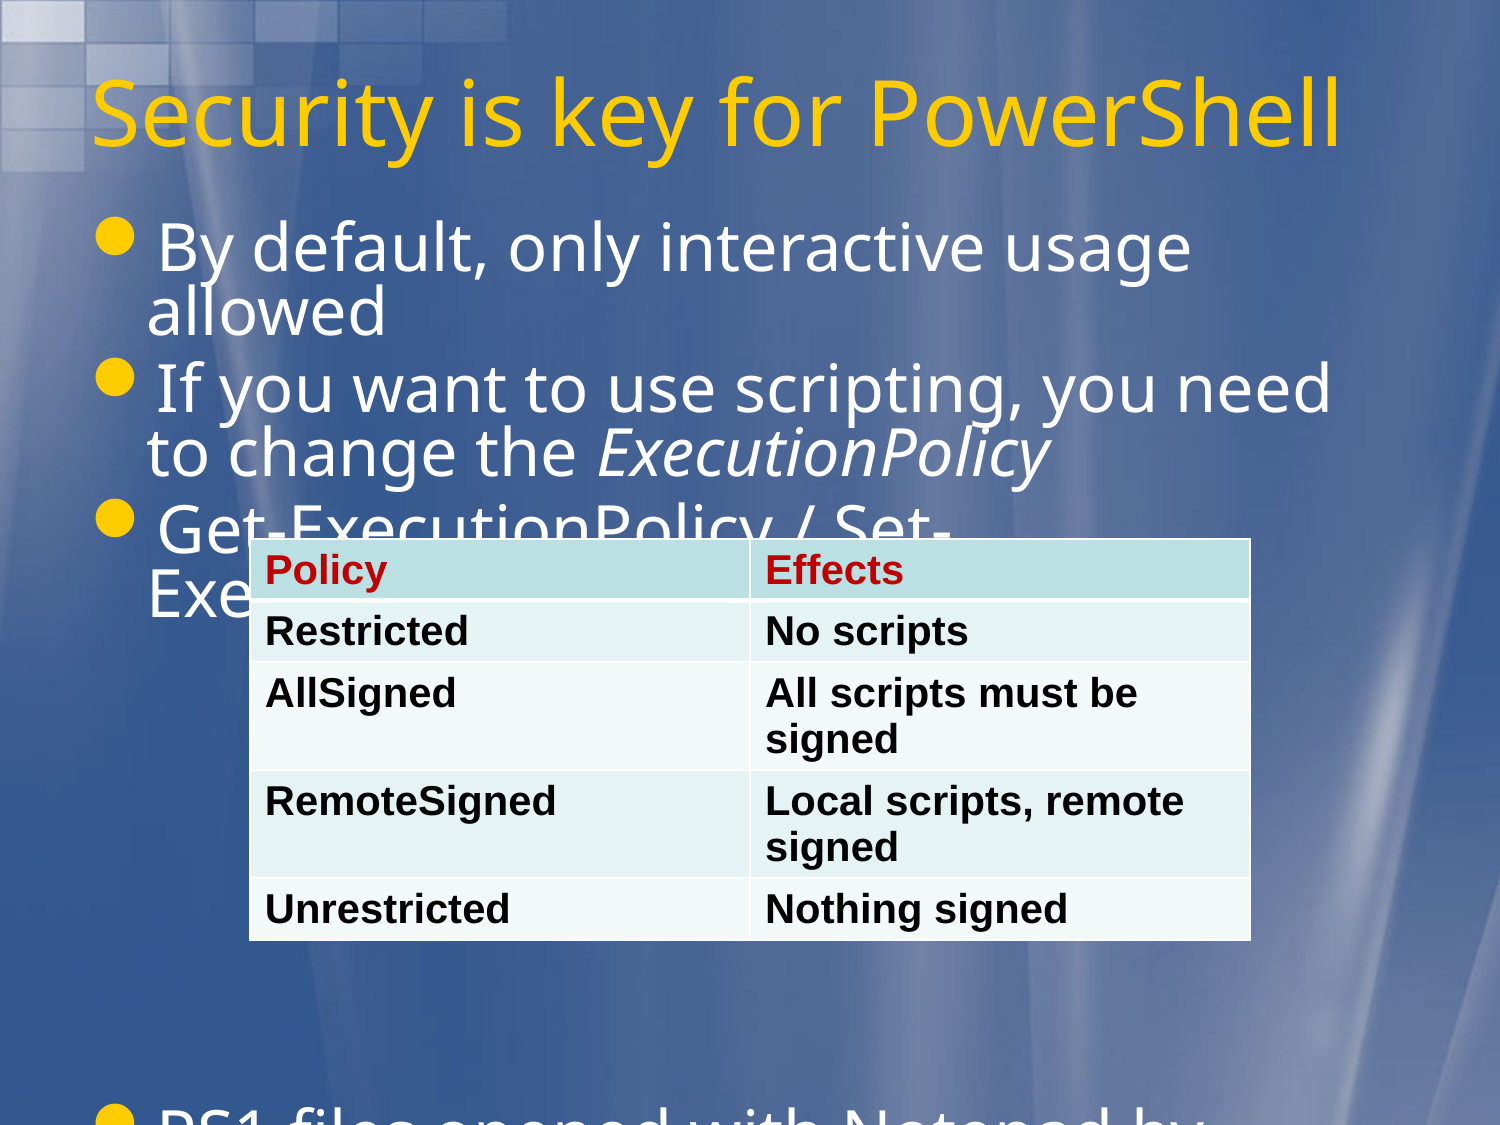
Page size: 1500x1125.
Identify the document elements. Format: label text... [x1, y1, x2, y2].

table_cell Restricted [251, 603, 749, 661]
table_header Policy [251, 540, 749, 598]
table_cell RemoteSigned [251, 771, 749, 877]
table_cell Unrestricted [251, 879, 749, 939]
list By default, only interactive usage allowed If you want to use scripting, you need to change the ExecutionPolicy Get-ExecutionPolicy / Set-ExecutionPolicy PS1 files opened with Notepad by design [74, 212, 1426, 1051]
table_cell No scripts [751, 603, 1249, 661]
table_cell Local scripts, remote signed [751, 771, 1249, 877]
table_cell Nothing signed [751, 879, 1249, 939]
table_cell AllSigned [251, 663, 749, 769]
table_header Effects [751, 540, 1249, 598]
title Security is key for PowerShell [74, 44, 1426, 176]
picture [0, 0, 1500, 1125]
table_cell All scripts must be signed [751, 663, 1249, 769]
